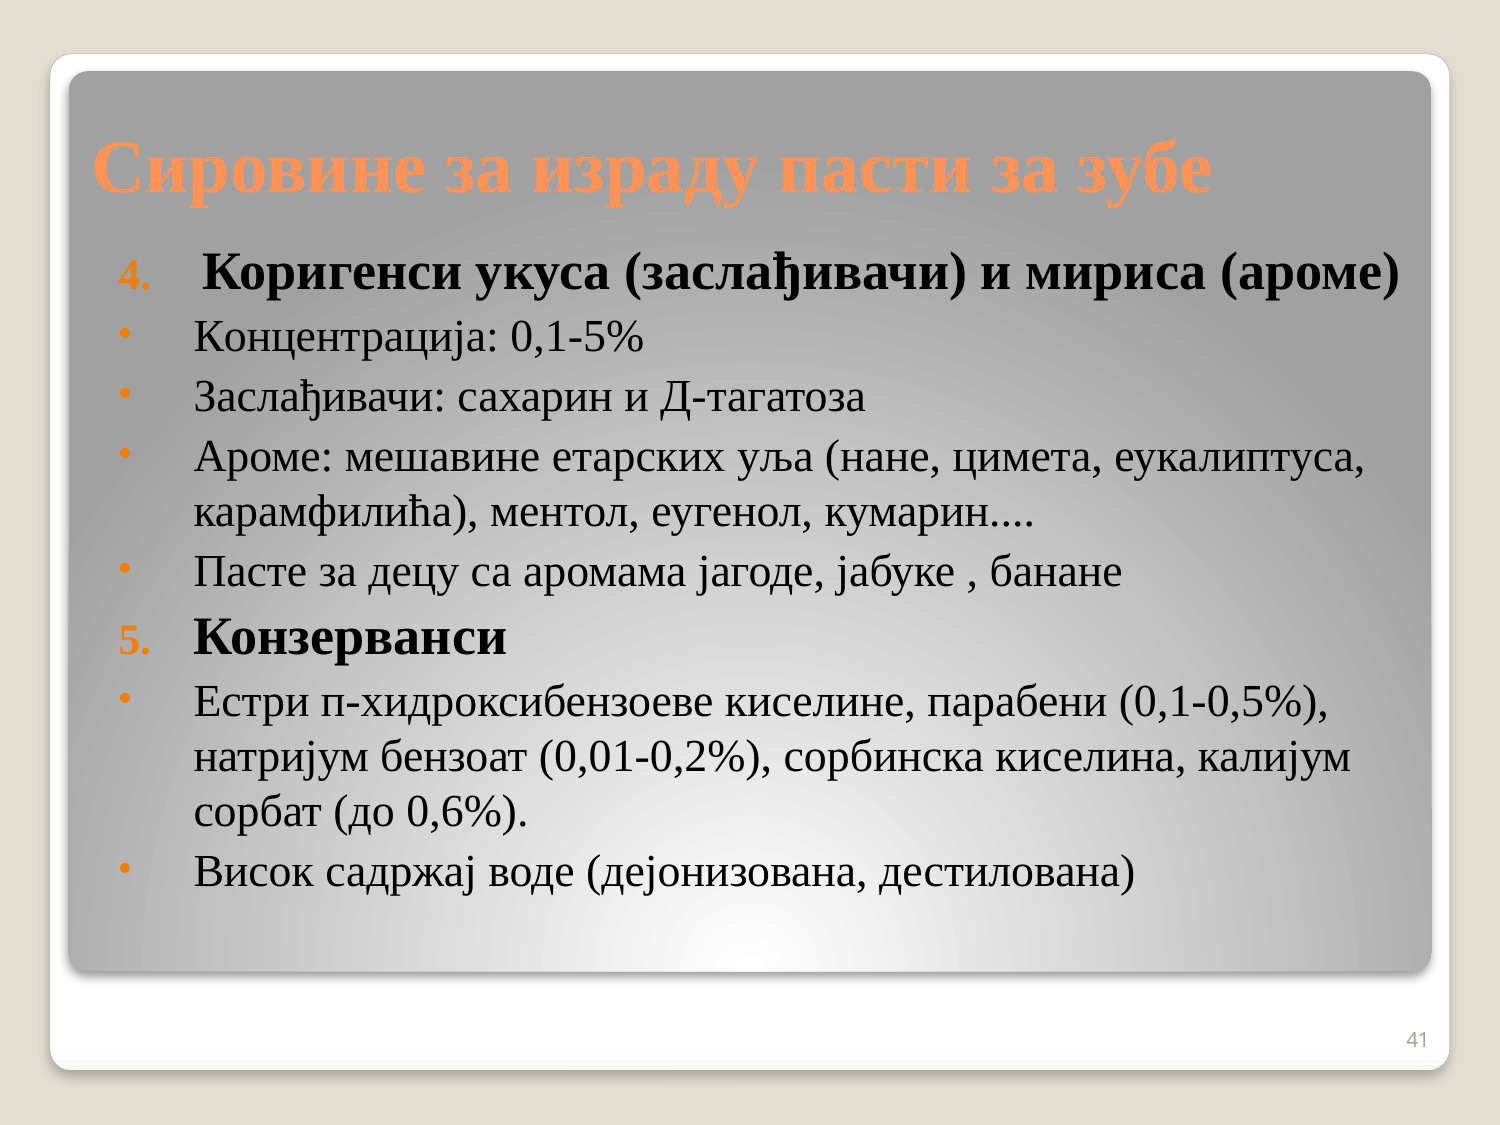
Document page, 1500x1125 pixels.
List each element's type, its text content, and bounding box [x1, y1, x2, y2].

title Сировине за израду пасти за зубе [76, 42, 1420, 216]
list Коригенси укуса (заслађивачи) и мириса (ароме) Концентрација: 0,1-5% Заслађивачи: сахарин и Д-тагатоза Ароме: мешавине етарских уља (нане, цимета, еукалиптуса, карамфилића), ментол, еугенол, кумарин.... Пасте за децу са аромама јагоде, јабуке , банане Конзерванси Естри п-хидроксибензоеве киселине, парабени (0,1-0,5%), натријум бензоат (0,01-0,2%), сорбинска киселина, калијум сорбат (до 0,6%). Висок садржај воде (дејонизована, дестилована) [88, 219, 1420, 1047]
slide_number 41 [1369, 1002, 1445, 1063]
